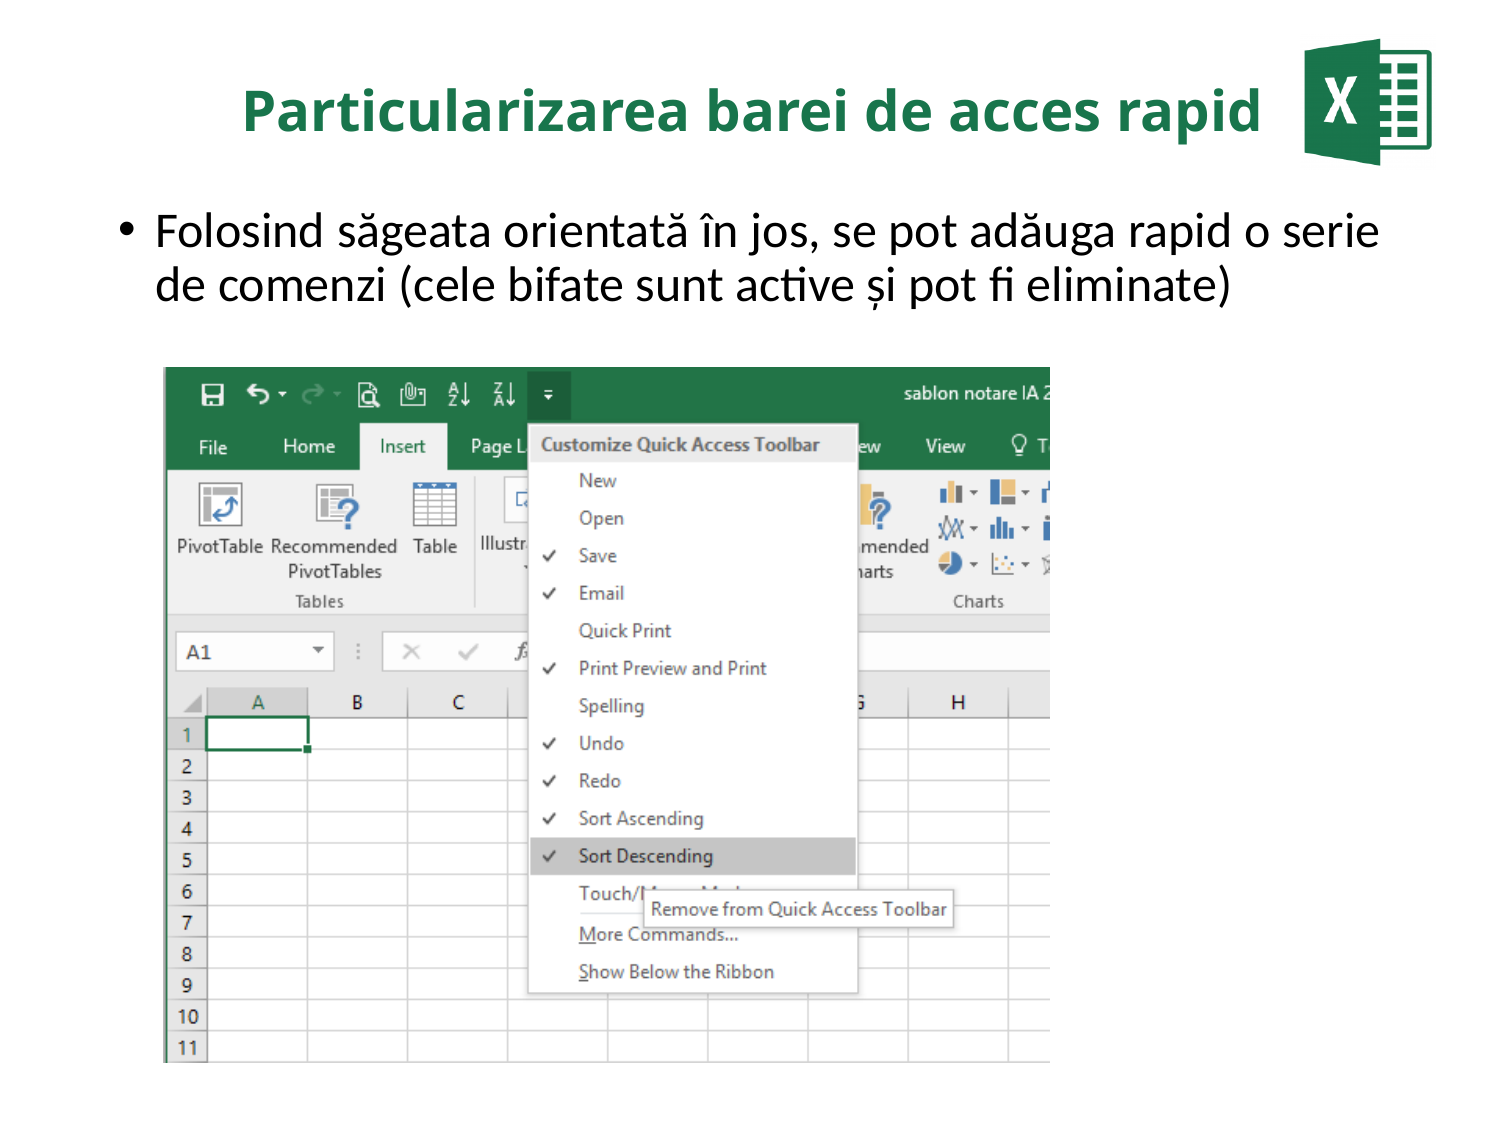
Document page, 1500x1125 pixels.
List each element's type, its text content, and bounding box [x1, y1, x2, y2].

picture [163, 367, 1050, 1063]
picture [1300, 34, 1436, 170]
list Folosind săgeata orientată în jos, se pot adăuga rapid o serie de comenzi (cele bifate sunt active şi pot fi eliminate) [103, 196, 1397, 1034]
title Particularizarea barei de acces rapid [103, 59, 1279, 168]
